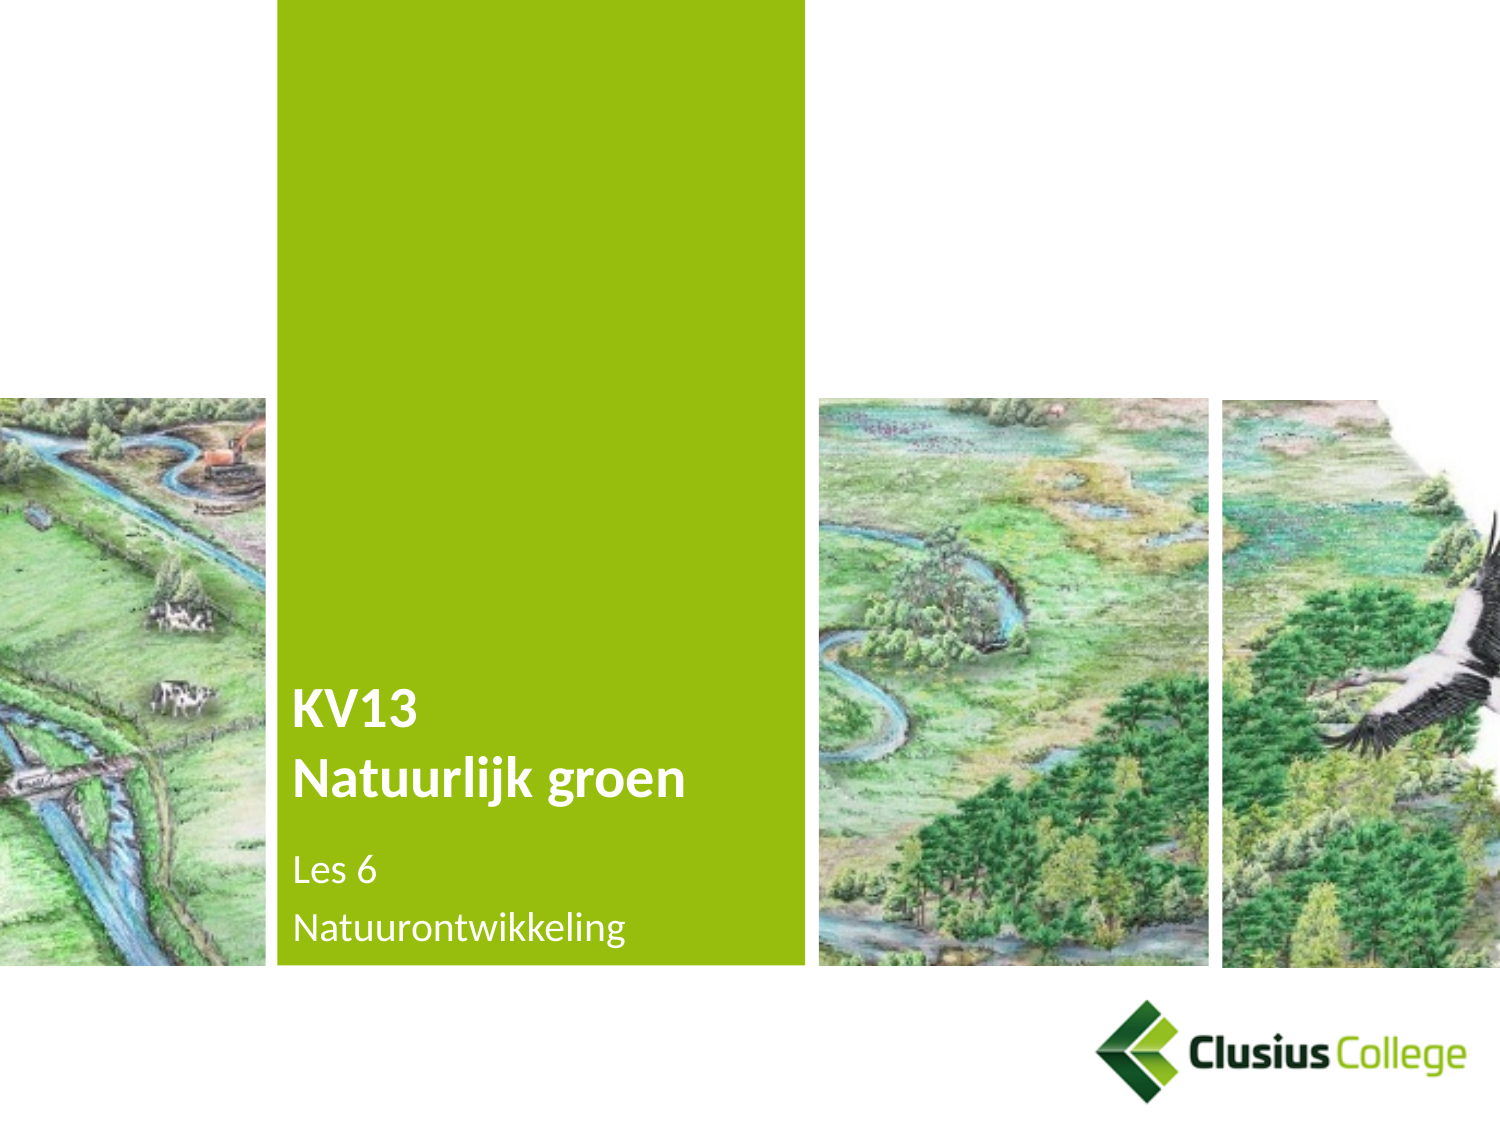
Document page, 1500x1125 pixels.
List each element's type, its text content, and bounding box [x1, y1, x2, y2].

title KV13 Natuurlijk groen [277, 643, 806, 834]
subtitle Les 6 Natuurontwikkeling [277, 834, 806, 965]
picture [1092, 999, 1470, 1105]
text_box [275, 0, 807, 967]
picture [0, 398, 266, 966]
picture [1222, 399, 1500, 968]
picture [818, 398, 1210, 966]
